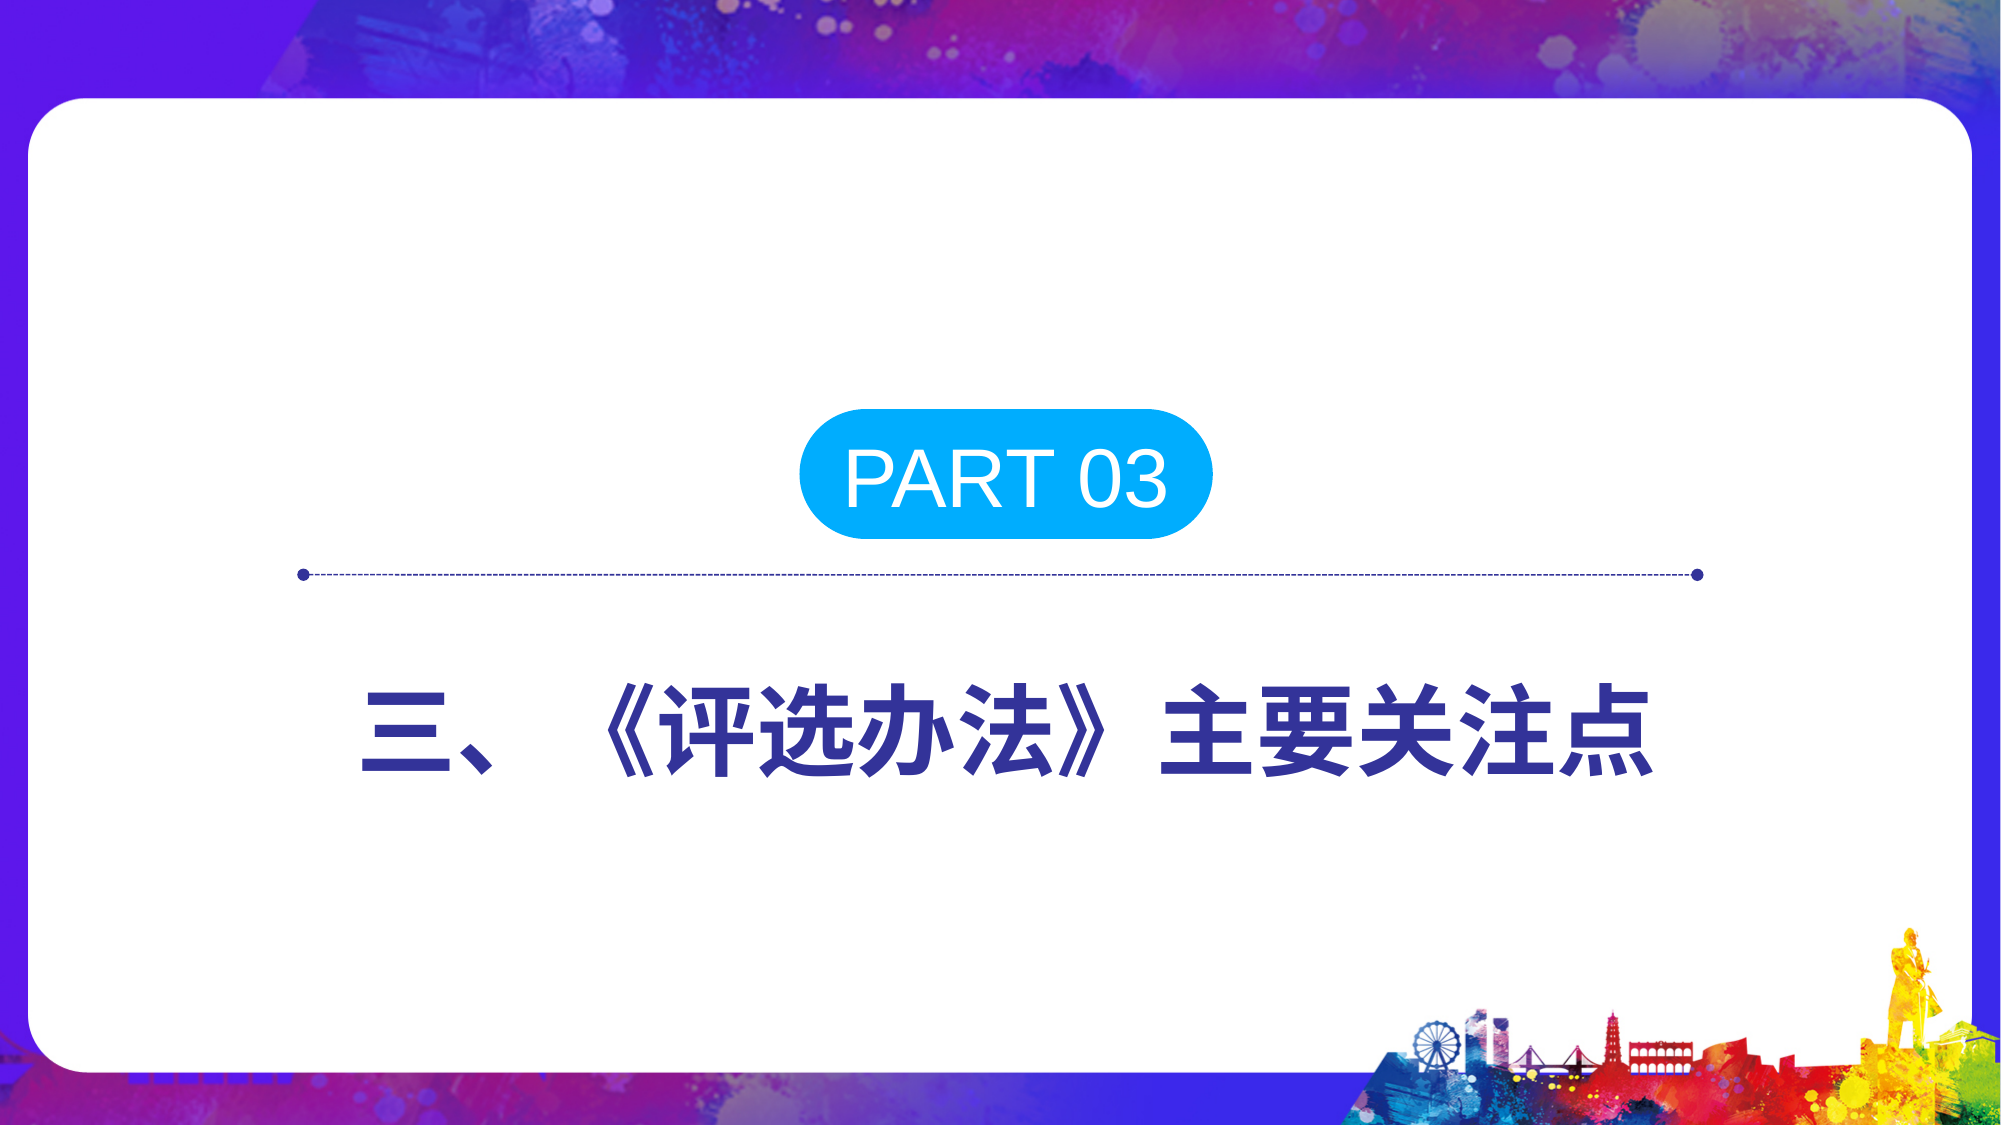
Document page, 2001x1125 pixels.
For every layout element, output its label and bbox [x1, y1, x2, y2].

picture [0, 0, 2001, 1125]
text_box [279, 397, 1733, 734]
